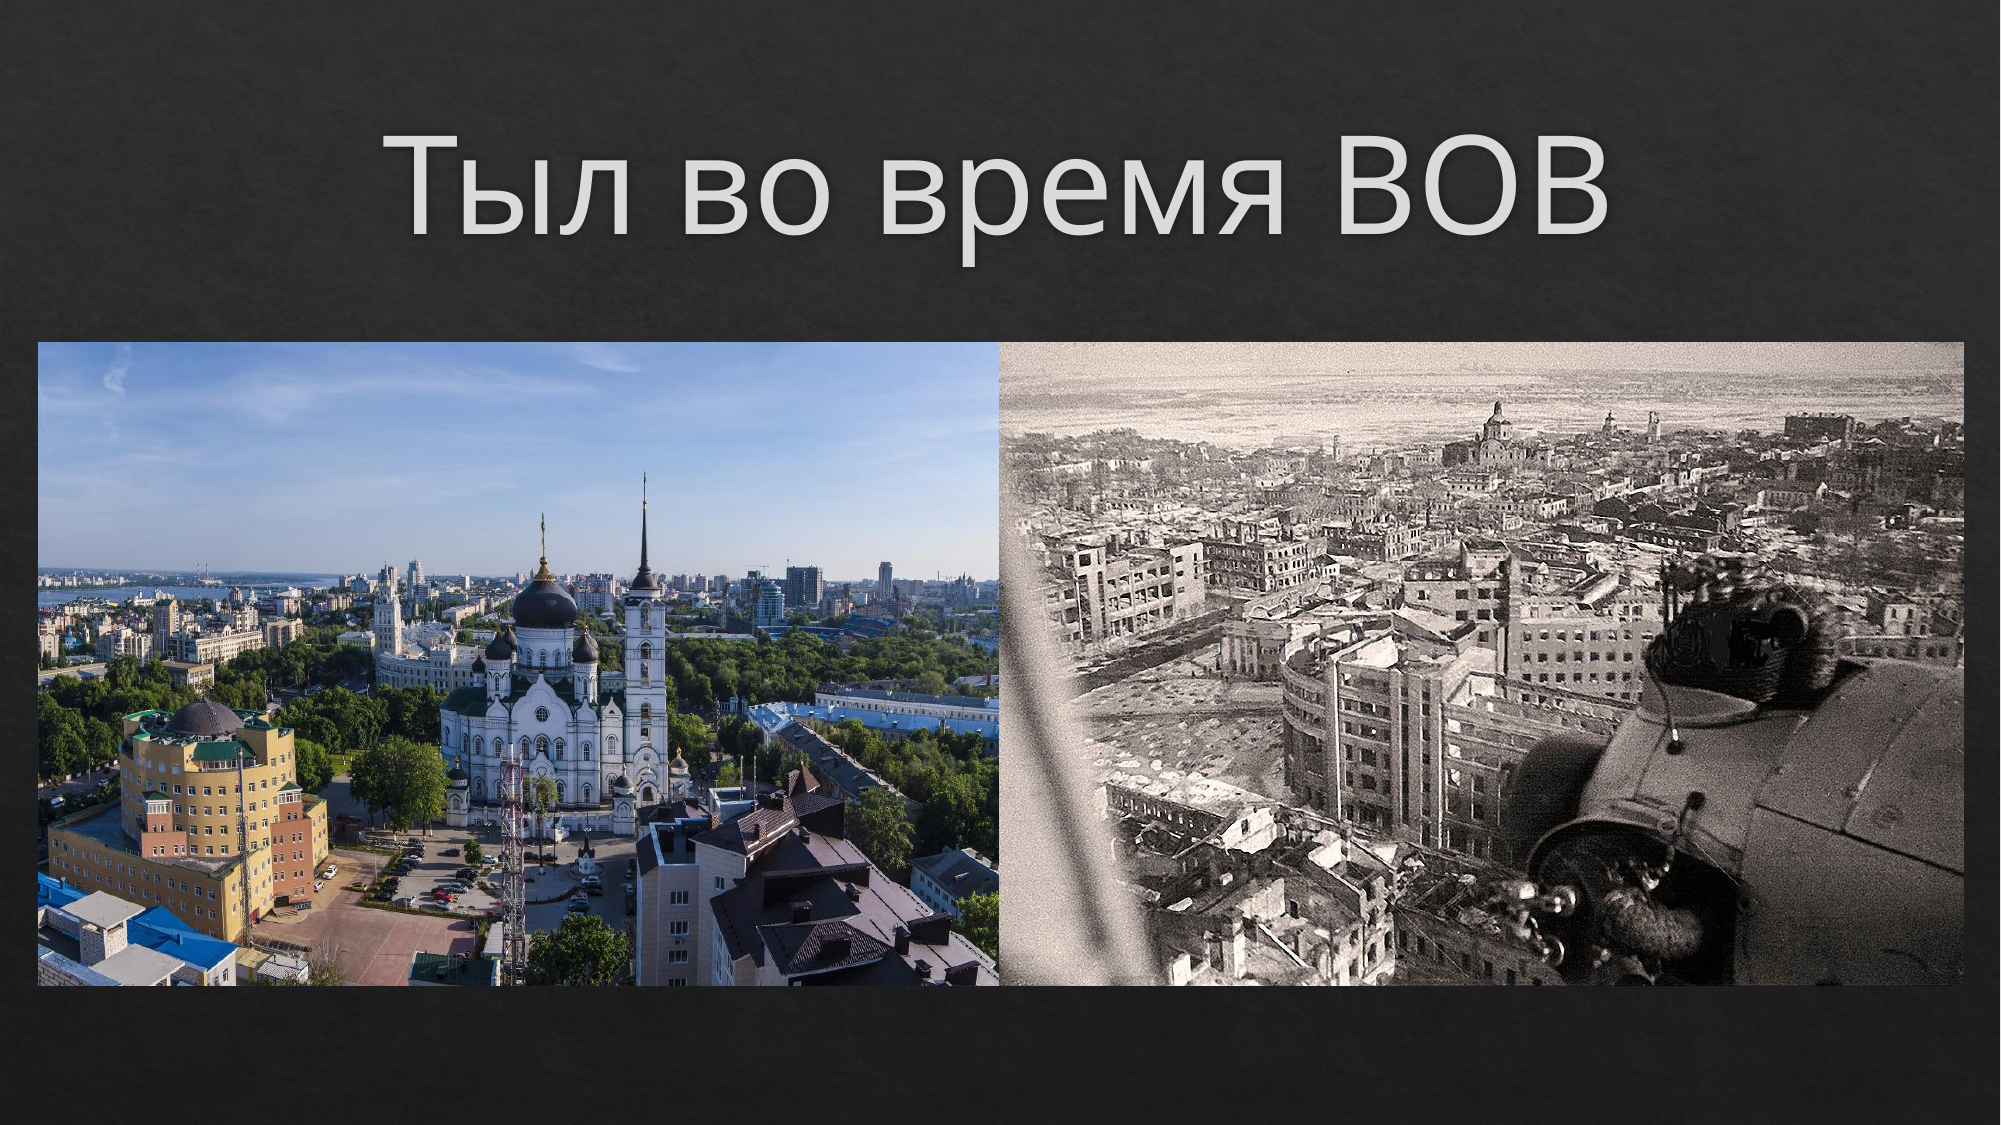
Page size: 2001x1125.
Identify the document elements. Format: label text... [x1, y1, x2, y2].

picture [38, 342, 1964, 987]
title Тыл во время ВОВ [149, 99, 1849, 260]
